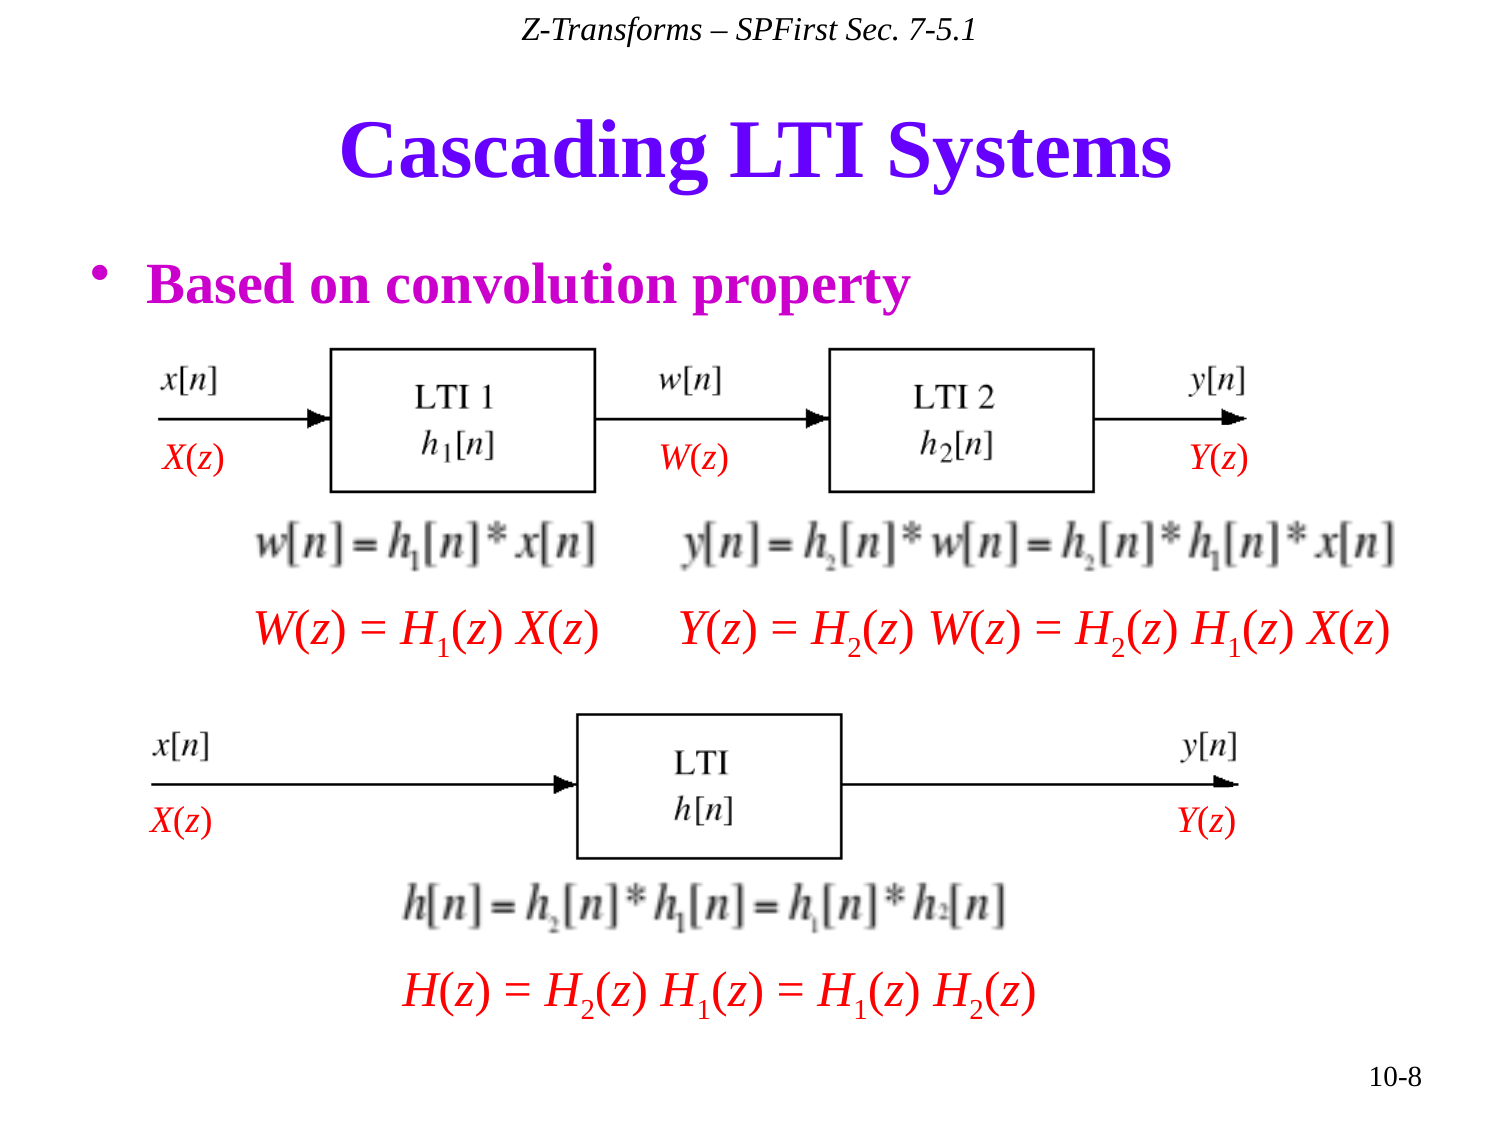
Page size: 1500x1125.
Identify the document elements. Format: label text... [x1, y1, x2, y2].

text_box H(z) = H2(z) H1(z) = H1(z) H2(z) [387, 949, 1163, 1033]
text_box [124, 704, 1263, 880]
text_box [87, 323, 1276, 513]
text_box Z-Transforms – SPFirst Sec. 7-5.1 [0, 0, 1500, 55]
text_box Y(z) = H2(z) W(z) = H2(z) H1(z) X(z) [662, 587, 1438, 671]
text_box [674, 512, 1399, 576]
list Based on convolution property [75, 237, 1438, 1025]
text_box W(z) = H1(z) X(z) [237, 587, 638, 671]
title Cascading LTI Systems [75, 55, 1438, 237]
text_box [397, 874, 1007, 938]
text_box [249, 512, 601, 576]
slide_number 10-8 [1124, 1049, 1438, 1125]
